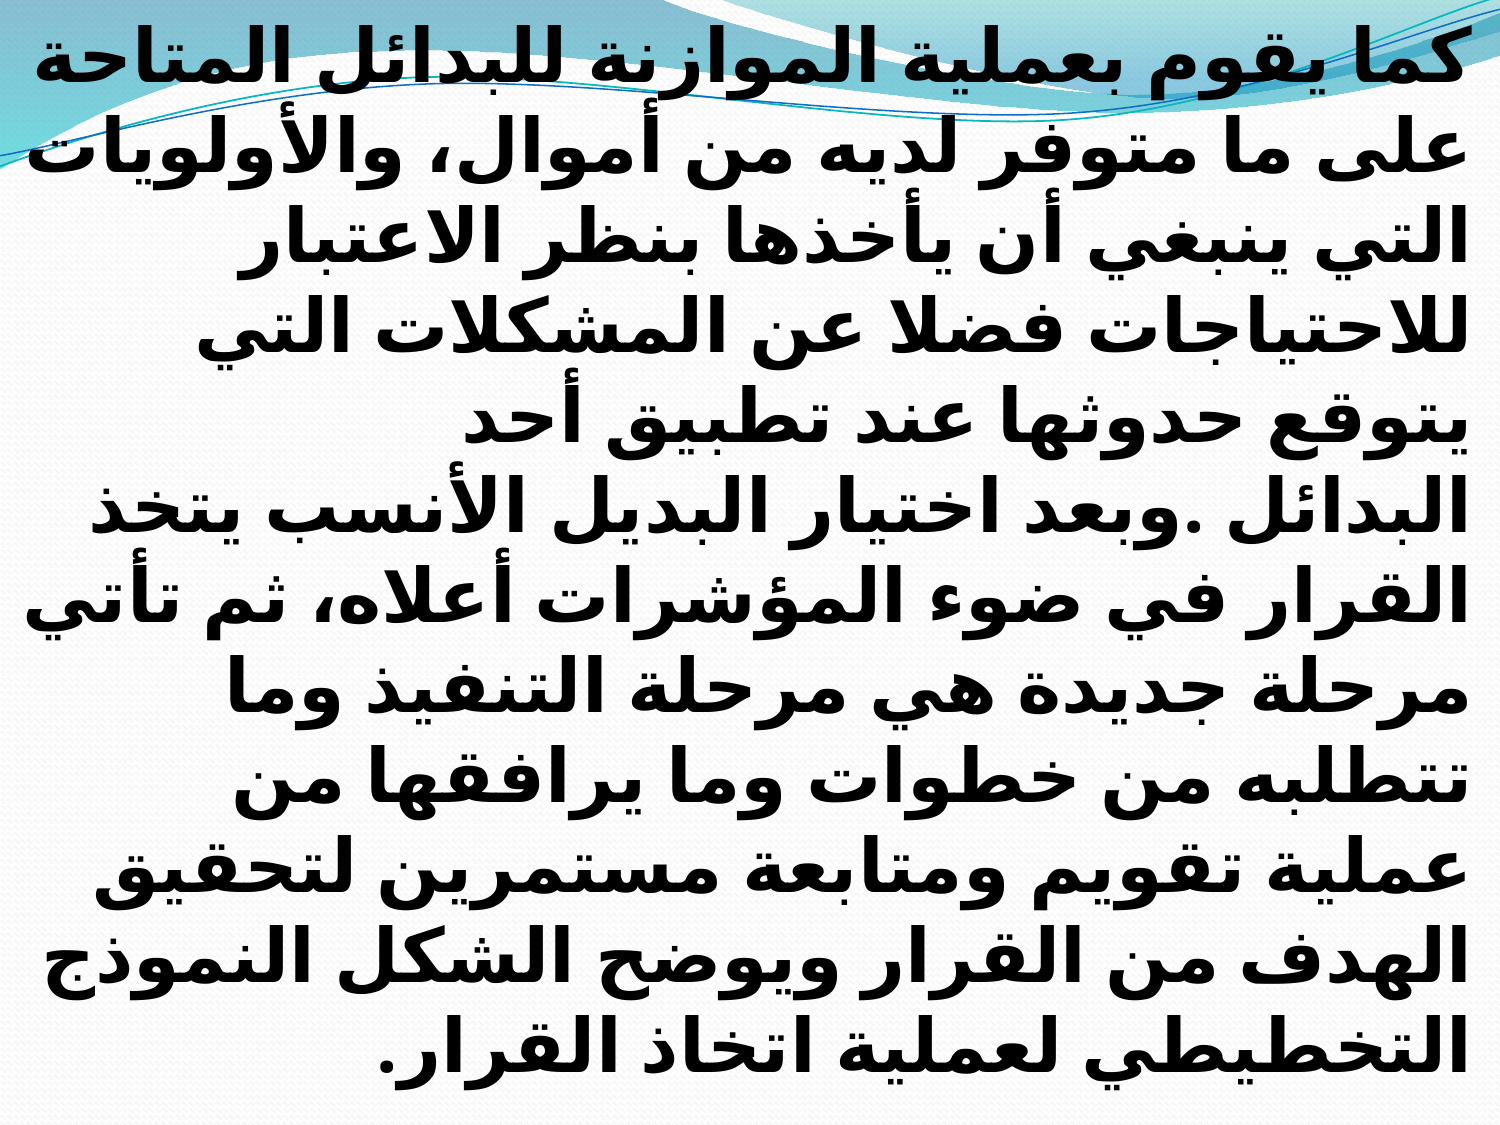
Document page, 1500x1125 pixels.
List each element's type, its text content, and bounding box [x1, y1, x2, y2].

text_box كما يقوم بعملية الموازنة للبدائل المتاحة على ما متوفر لديه من أموال، والأولويات التي ينبغي أن يأخذها بنظر الاعتبار للاحتياجات فضلا عن المشكلات التي يتوقع حدوثها عند تطبيق أحد البدائل .وبعد اختيار البديل الأنسب يتخذ القرار في ضوء المؤشرات أعلاه، ثم تأتي مرحلة جديدة هي مرحلة التنفيذ وما تتطلبه من خطوات وما يرافقها من عملية تقويم ومتابعة مستمرين لتحقيق الهدف من القرار ويوضح الشكل النموذج التخطيطي لعملية اتخاذ القرار. [0, 0, 1489, 1095]
